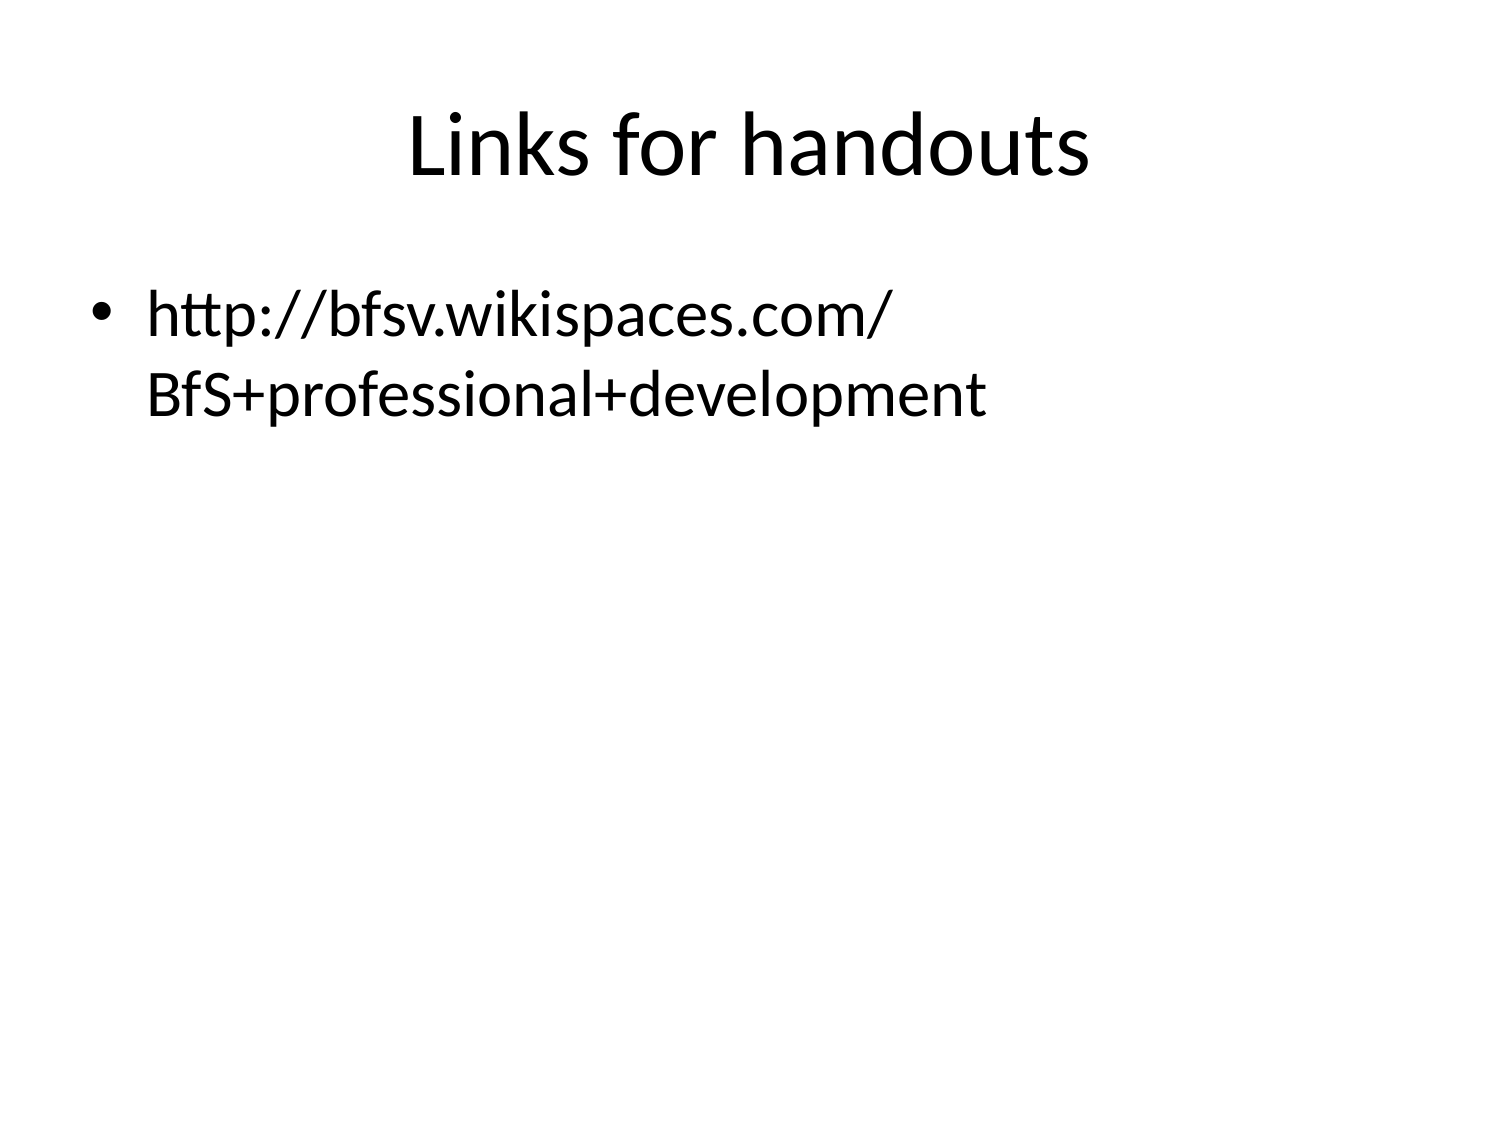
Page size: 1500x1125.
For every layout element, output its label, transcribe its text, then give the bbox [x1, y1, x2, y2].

list http://bfsv.wikispaces.com/BfS+professional+development [75, 262, 1425, 1005]
title Links for handouts [75, 45, 1425, 233]
